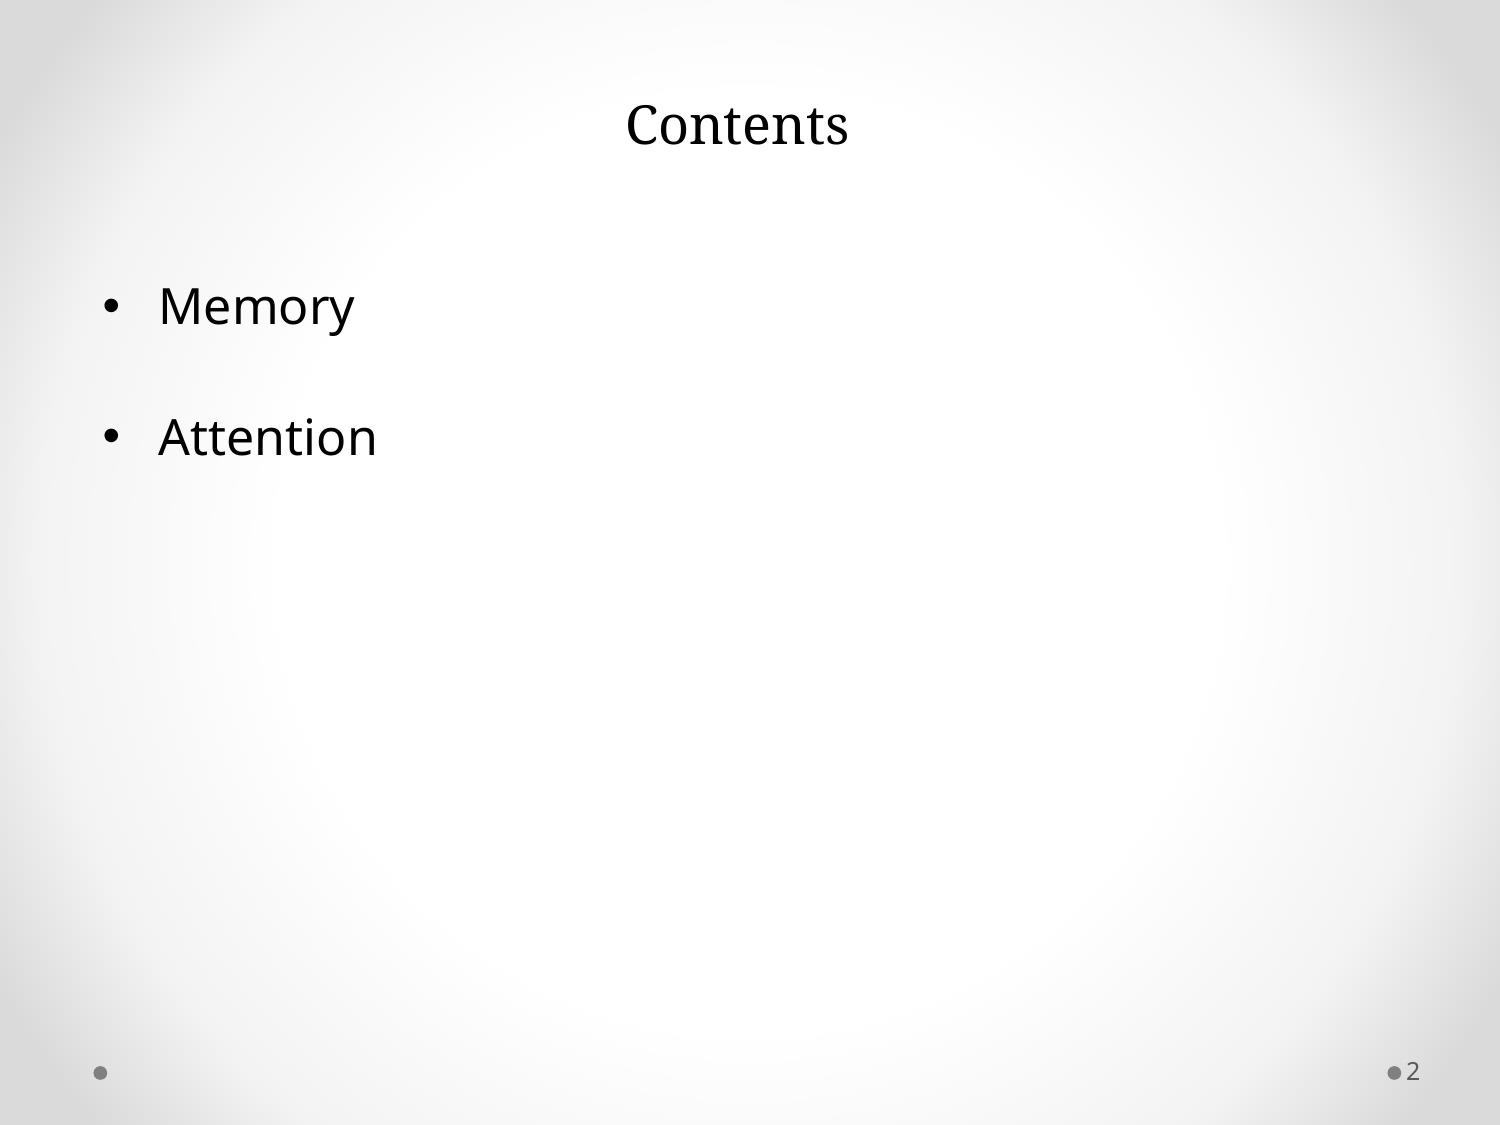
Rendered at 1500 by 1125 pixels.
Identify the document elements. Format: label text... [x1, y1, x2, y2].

picture [0, 0, 1500, 1125]
slide_number 2 [1401, 1042, 1494, 1103]
list Memory Attention [87, 137, 1438, 1113]
title Contents [62, 62, 1413, 163]
